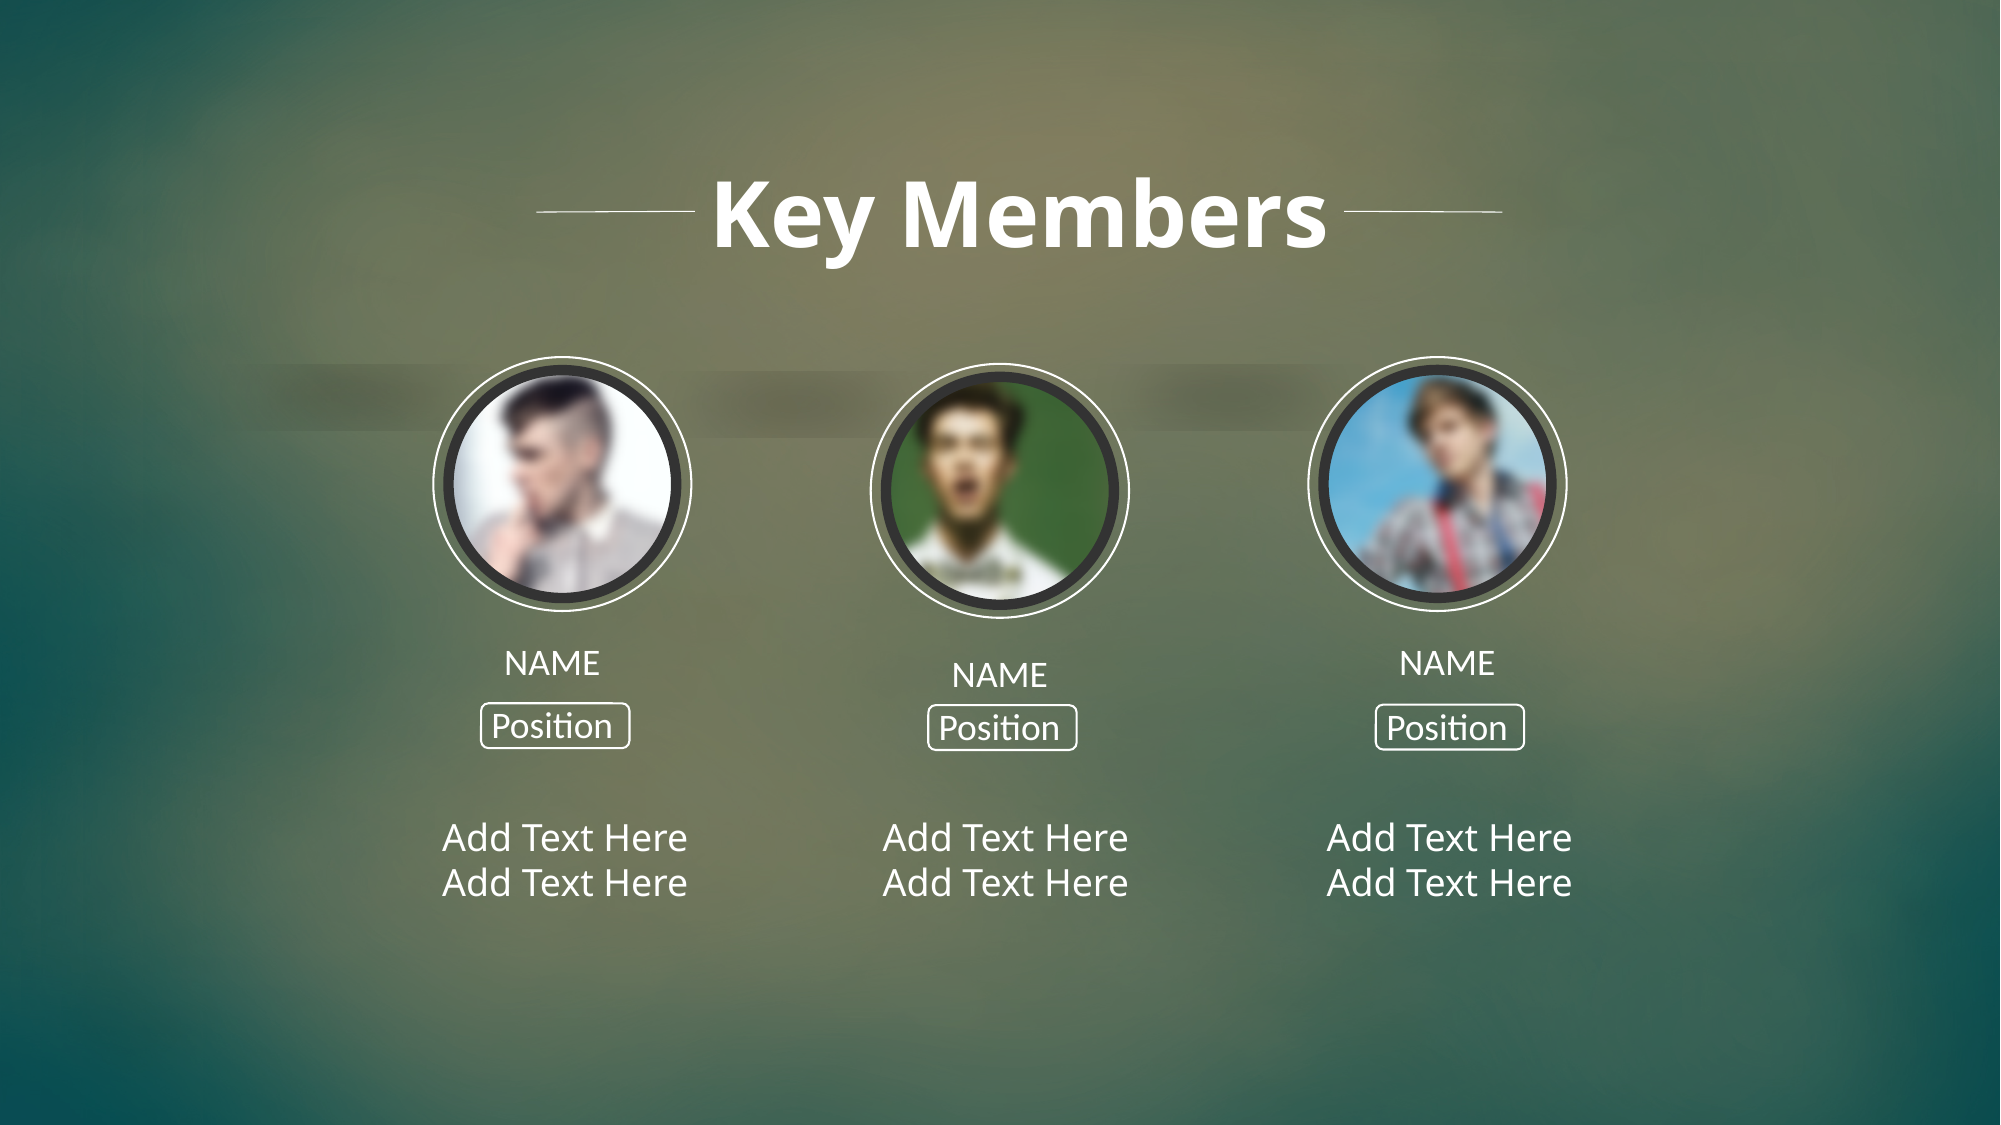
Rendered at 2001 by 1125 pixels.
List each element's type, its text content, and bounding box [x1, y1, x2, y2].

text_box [475, 693, 630, 755]
text_box NAME [489, 630, 616, 690]
text_box NAME [1384, 630, 1511, 690]
text_box Add Text Here Add Text Here [1311, 806, 1588, 912]
text_box Add Text Here Add Text Here [427, 806, 704, 912]
text_box Key Members [694, 148, 1345, 274]
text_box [1308, 357, 1567, 611]
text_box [870, 363, 1129, 618]
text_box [922, 695, 1077, 757]
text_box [1370, 694, 1525, 756]
text_box Add Text Here Add Text Here [867, 806, 1144, 912]
text_box [0, 0, 2000, 1125]
text_box NAME [936, 642, 1063, 695]
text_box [433, 357, 692, 611]
